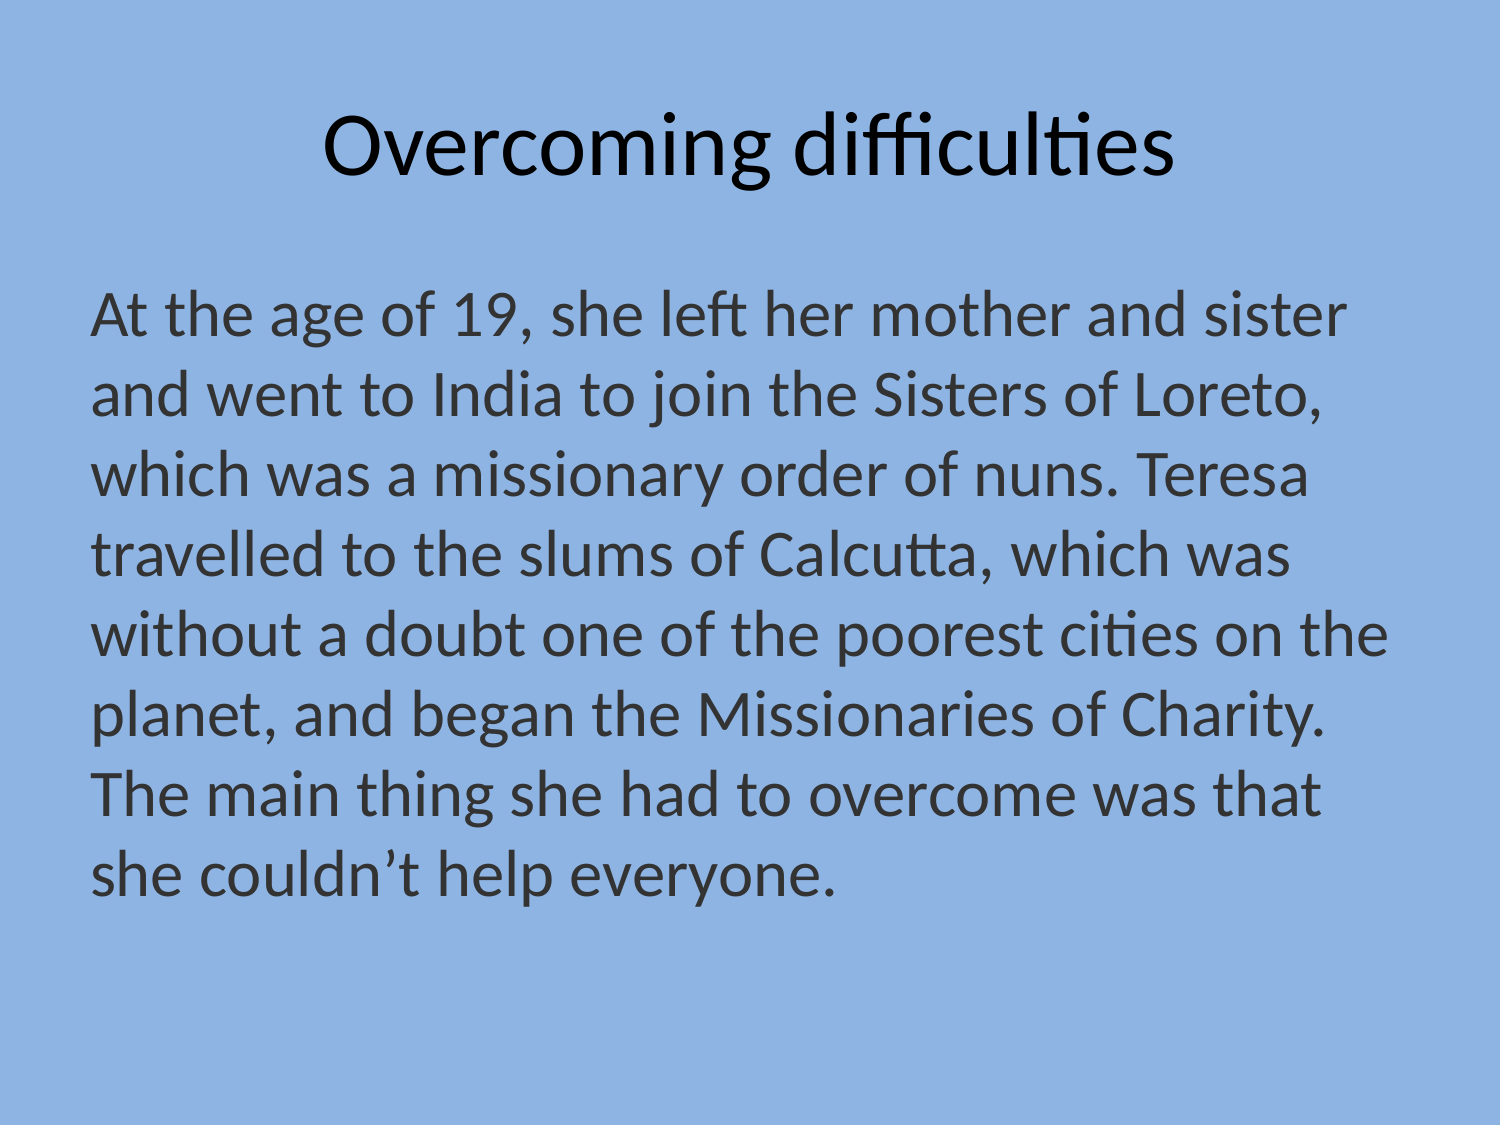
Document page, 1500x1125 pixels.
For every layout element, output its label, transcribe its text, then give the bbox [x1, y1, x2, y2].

title Overcoming difficulties [75, 45, 1425, 233]
list At the age of 19, she left her mother and sister and went to India to join the Sisters of Loreto, which was a missionary order of nuns. Teresa travelled to the slums of Calcutta, which was without a doubt one of the poorest cities on the planet, and began the Missionaries of Charity. The main thing she had to overcome was that she couldn’t help everyone. [75, 262, 1425, 1005]
